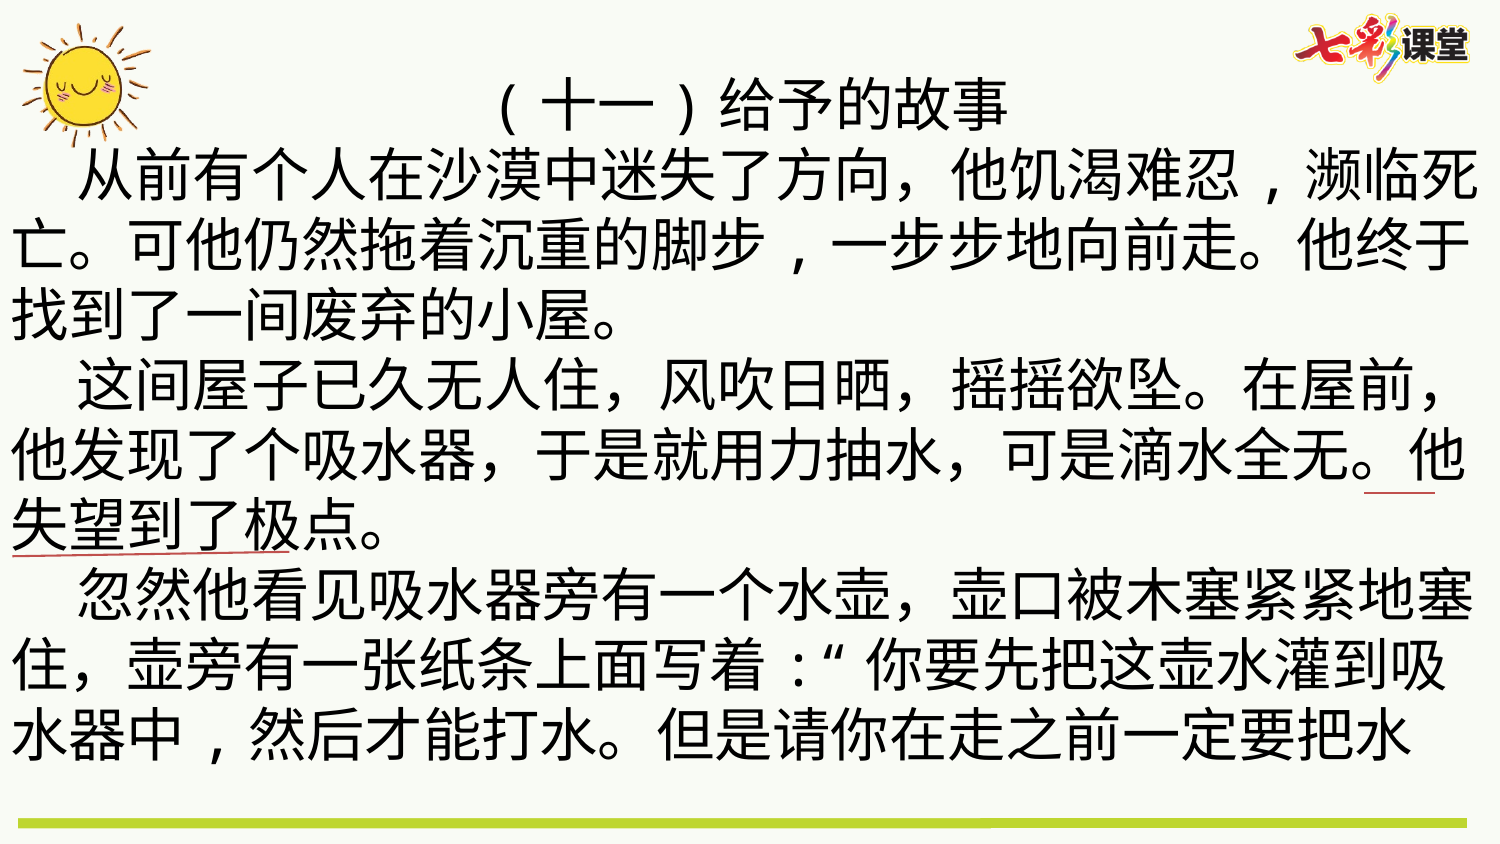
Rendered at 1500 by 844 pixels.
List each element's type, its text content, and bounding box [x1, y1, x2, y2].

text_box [11, 551, 290, 557]
picture [1291, 9, 1472, 60]
text_box (十一)给予的故事 从前有个人在沙漠中迷失了方向，他饥渴难忍,濒临死亡。可他仍然拖着沉重的脚步,一步步地向前走。他终于找到了一间废弃的小屋。 这间屋子已久无人住，风吹日晒，摇摇欲坠。在屋前，他发现了个吸水器，于是就用力抽水，可是滴水全无。他失望到了极点。 忽然他看见吸水器旁有一个水壶，壶口被木塞紧紧地塞住，壶旁有一张纸条上面写着:“你要先把这壶水灌到吸水器中,然后才能打水。但是请你在走之前一定要把水 [0, 60, 1500, 776]
picture [0, 0, 173, 60]
picture [18, 776, 1467, 844]
